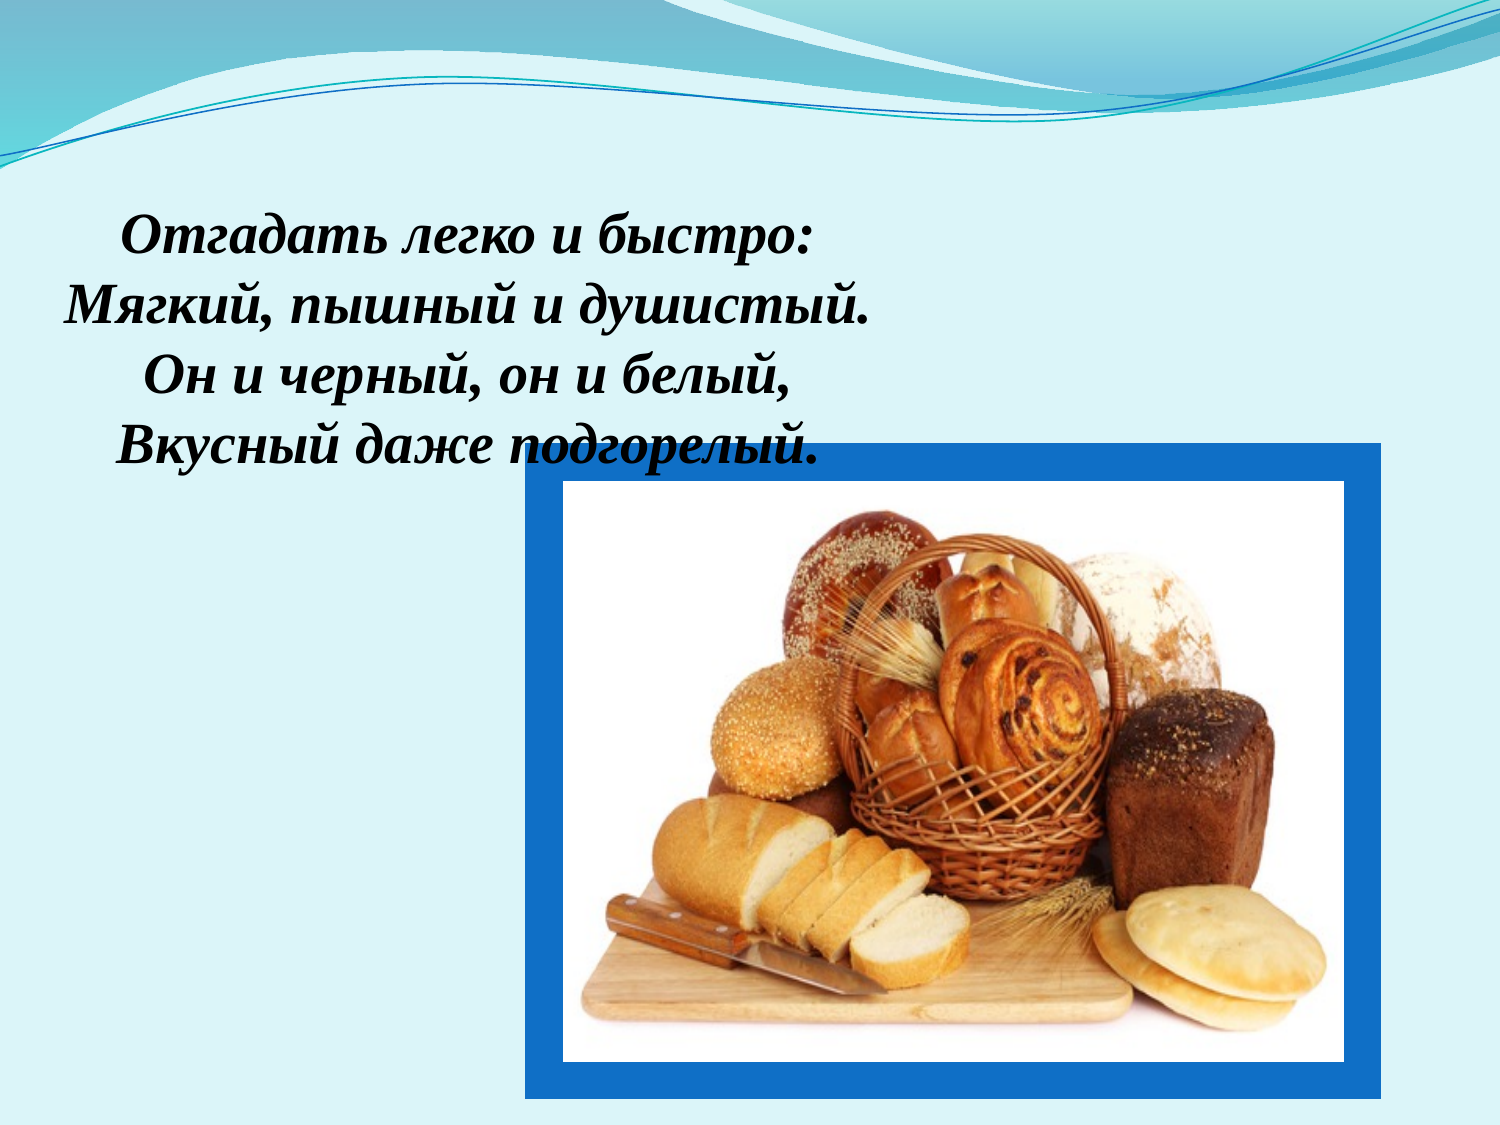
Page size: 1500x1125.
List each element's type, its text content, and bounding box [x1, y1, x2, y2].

text_box Отгадать легко и быстро: Мягкий, пышный и душистый. Он и черный, он и белый, Вкусный даже подгорелый. [35, 187, 903, 483]
picture [562, 480, 1344, 1062]
